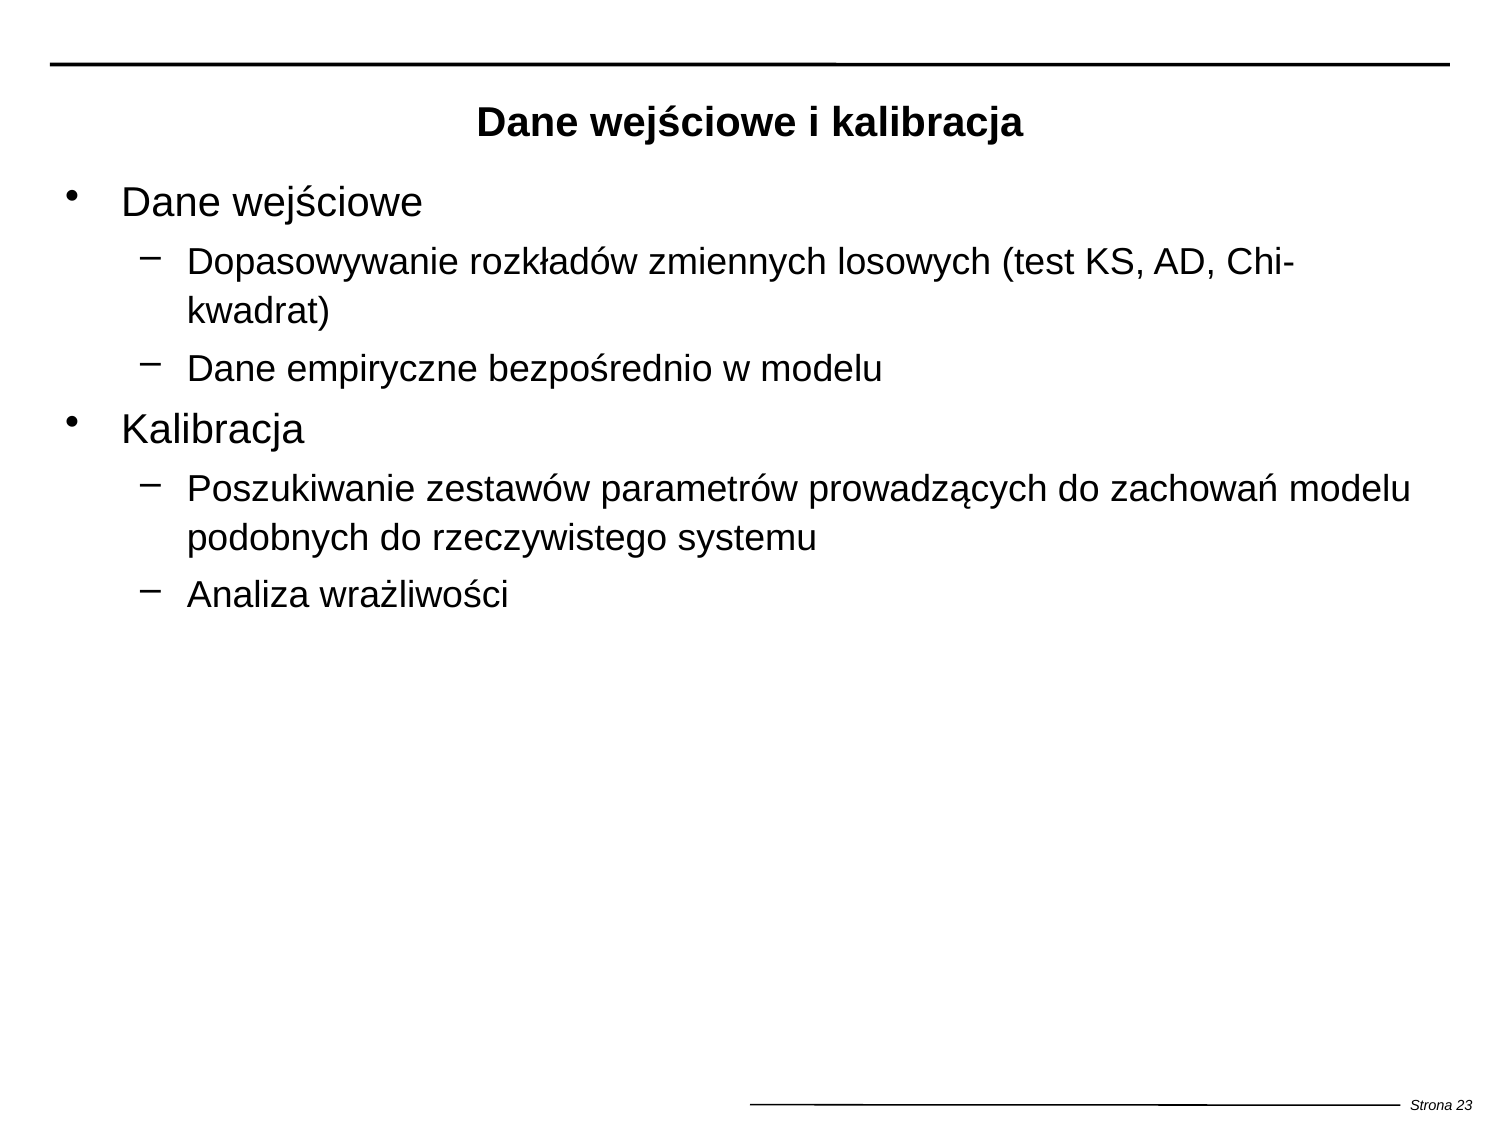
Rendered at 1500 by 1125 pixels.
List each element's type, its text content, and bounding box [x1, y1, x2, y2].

title Dane wejściowe i kalibracja [321, 87, 1179, 153]
slide_number 23 [1175, 1088, 1488, 1113]
list Dane wejściowe Dopasowywanie rozkładów zmiennych losowych (test KS, AD, Chi-kwadrat) Dane empiryczne bezpośrednio w modelu Kalibracja Poszukiwanie zestawów parametrów prowadzących do zachowań modelu podobnych do rzeczywistego systemu Analiza wrażliwości [50, 162, 1450, 1050]
